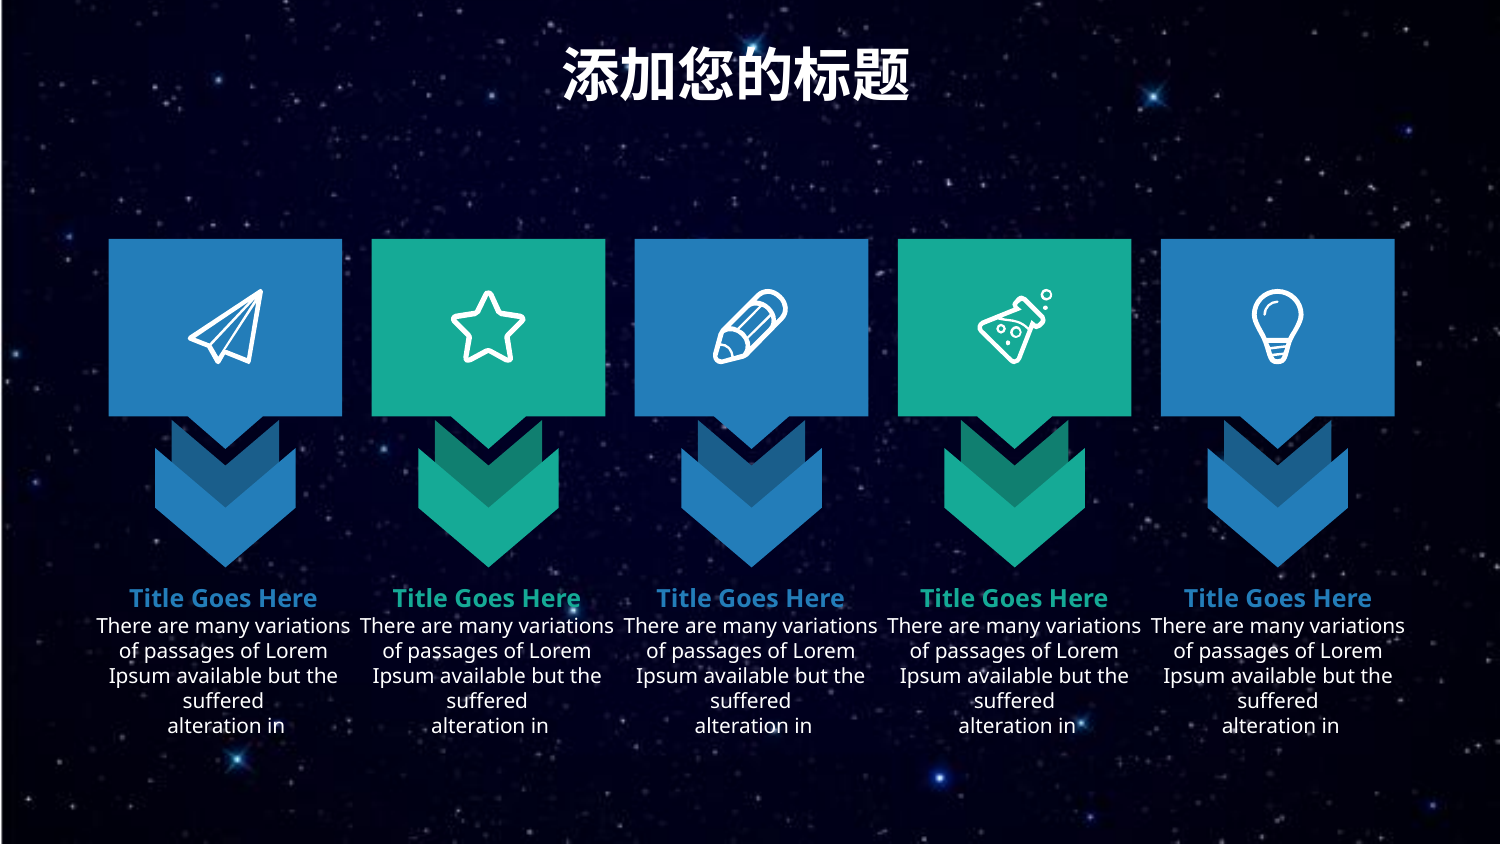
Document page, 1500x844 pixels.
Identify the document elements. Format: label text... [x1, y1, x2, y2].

text_box Title Goes Here There are many variations of passages of Lorem Ipsum available but the suffered alteration in [76, 574, 340, 745]
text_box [897, 238, 1132, 450]
text_box 添加您的标题 [301, 31, 1170, 116]
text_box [634, 238, 869, 450]
text_box Title Goes Here There are many variations of passages of Lorem Ipsum available but the suffered alteration in [604, 574, 867, 745]
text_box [371, 238, 606, 450]
text_box Title Goes Here There are many variations of passages of Lorem Ipsum available but the suffered alteration in [867, 574, 1131, 745]
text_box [414, 458, 563, 565]
text_box Title Goes Here There are many variations of passages of Lorem Ipsum available but the suffered alteration in [340, 574, 604, 745]
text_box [151, 458, 300, 565]
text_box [940, 458, 1089, 565]
picture [0, 0, 1500, 844]
text_box Title Goes Here There are many variations of passages of Lorem Ipsum available but the suffered alteration in [1131, 574, 1425, 745]
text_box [677, 458, 826, 565]
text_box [1160, 238, 1395, 450]
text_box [108, 238, 343, 450]
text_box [1203, 458, 1352, 565]
